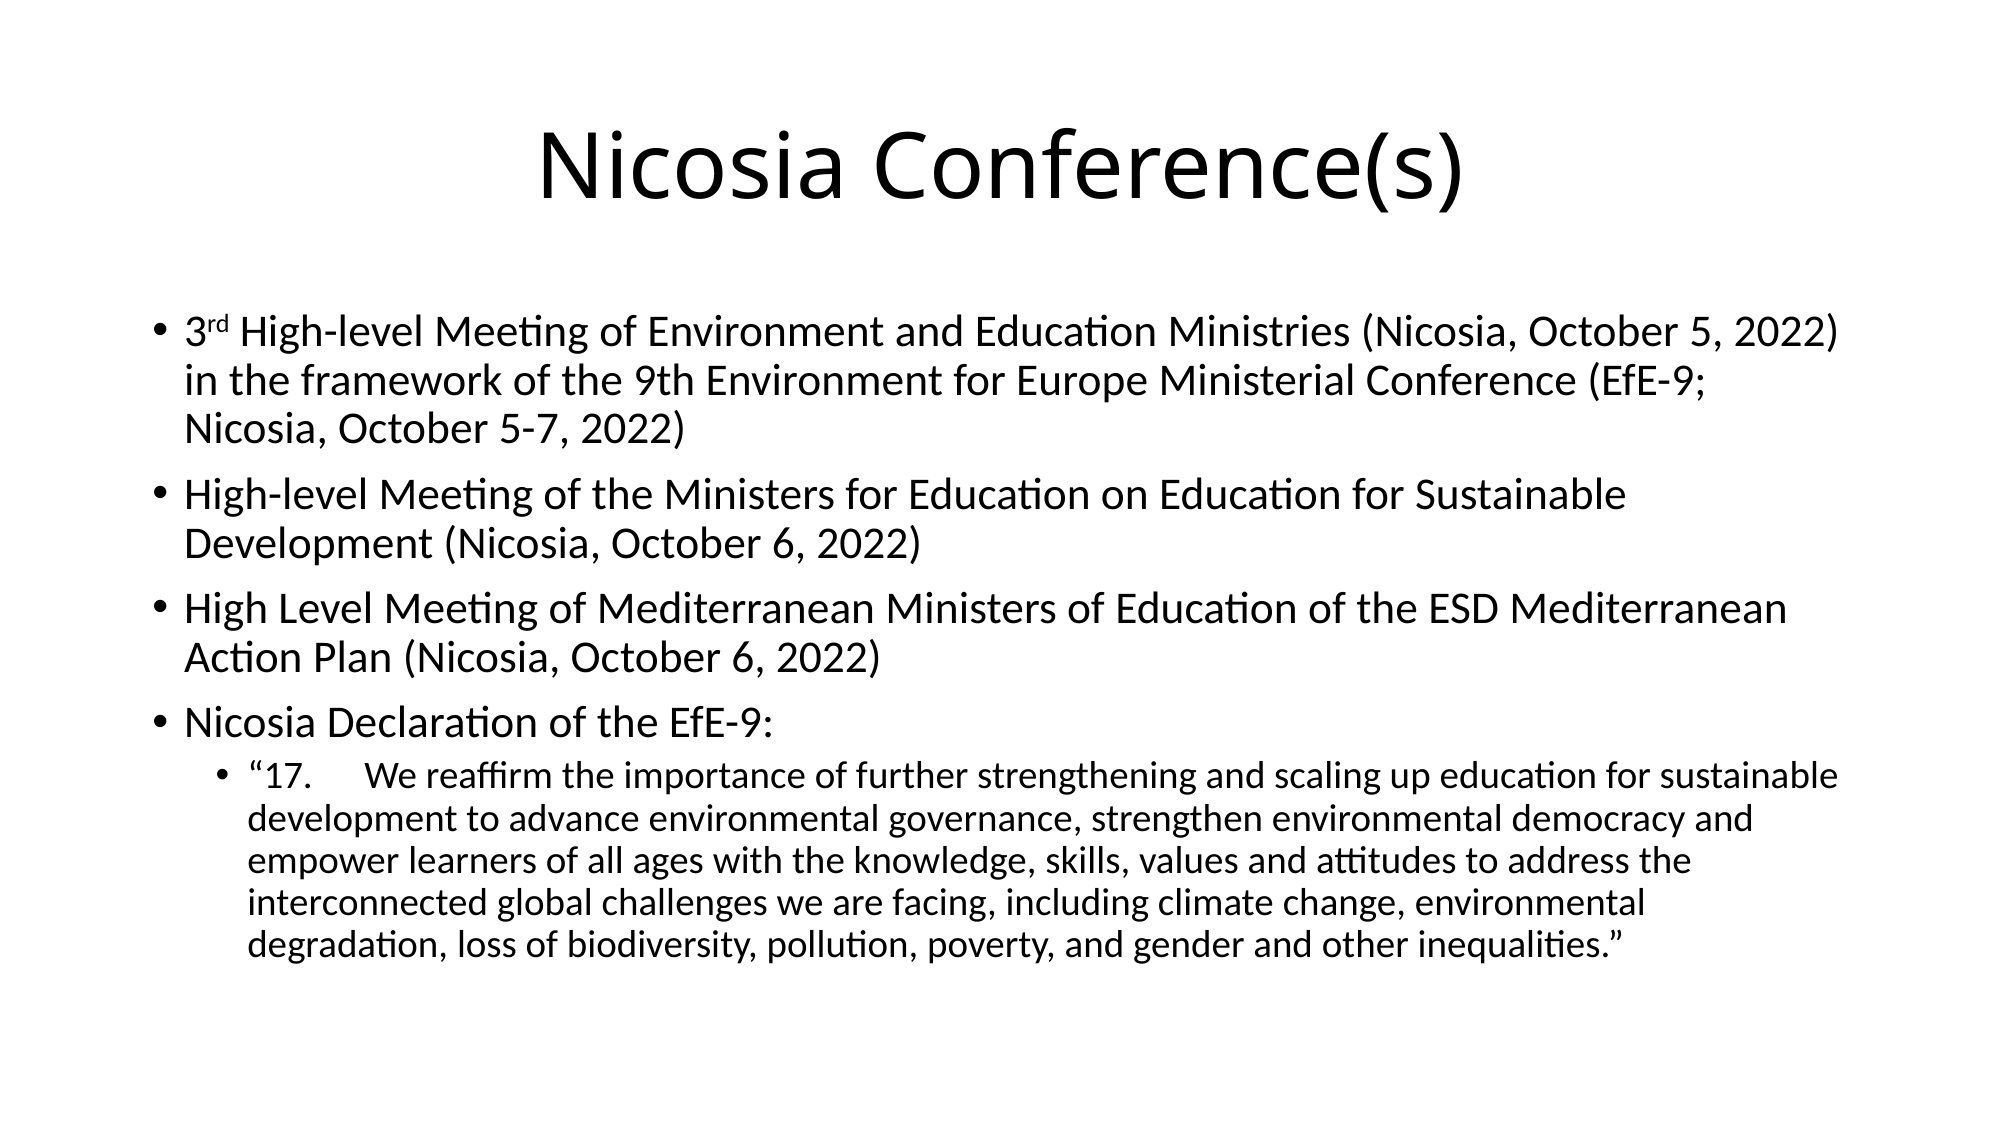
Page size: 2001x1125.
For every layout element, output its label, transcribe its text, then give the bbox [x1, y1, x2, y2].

list 3rd High-level Meeting of Environment and Education Ministries (Nicosia, October 5, 2022) in the framework of the 9th Environment for Europe Ministerial Conference (EfE-9; Nicosia, October 5-7, 2022) High-level Meeting of the Ministers for Education on Education for Sustainable Development (Nicosia, October 6, 2022) High Level Meeting of Mediterranean Ministers of Education of the ESD Mediterranean Action Plan (Nicosia, October 6, 2022) Nicosia Declaration of the EfE-9: “17. We reaffirm the importance of further strengthening and scaling up education for sustainable development to advance environmental governance, strengthen environmental democracy and empower learners of all ages with the knowledge, skills, values and attitudes to address the interconnected global challenges we are facing, including climate change, environmental degradation, loss of biodiversity, pollution, poverty, and gender and other inequalities.” [137, 299, 1863, 1014]
title Nicosia Conference(s) [137, 59, 1863, 278]
